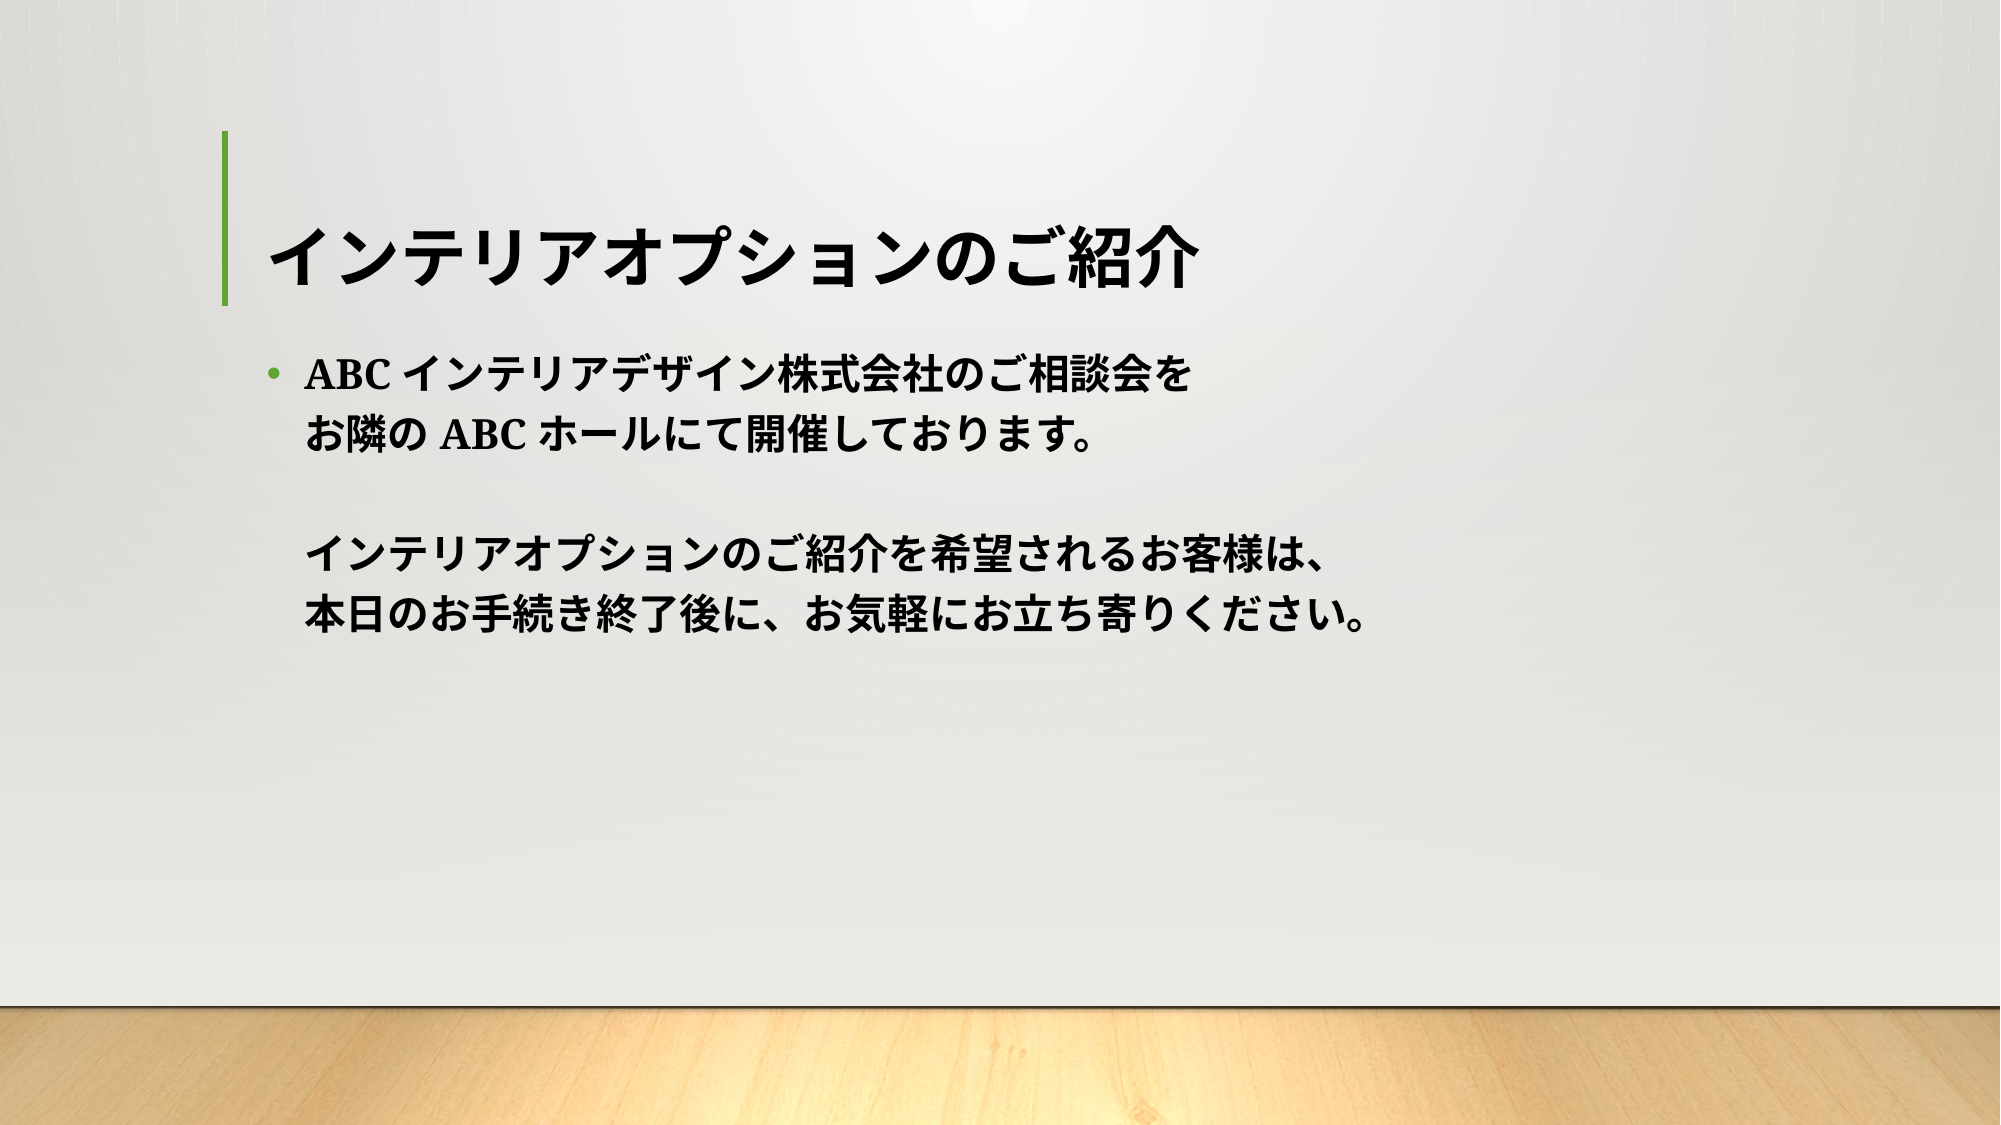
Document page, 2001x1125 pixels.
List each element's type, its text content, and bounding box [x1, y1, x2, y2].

title インテリアオプションのご紹介 [251, 131, 1814, 305]
list ABCインテリアデザイン株式会社のご相談会を お隣のABCホールにて開催しております。 インテリアオプションのご紹介を希望されるお客様は、 本日のお手続き終了後に、お気軽にお立ち寄りください。 [251, 330, 1814, 897]
picture [0, 1006, 2000, 1125]
